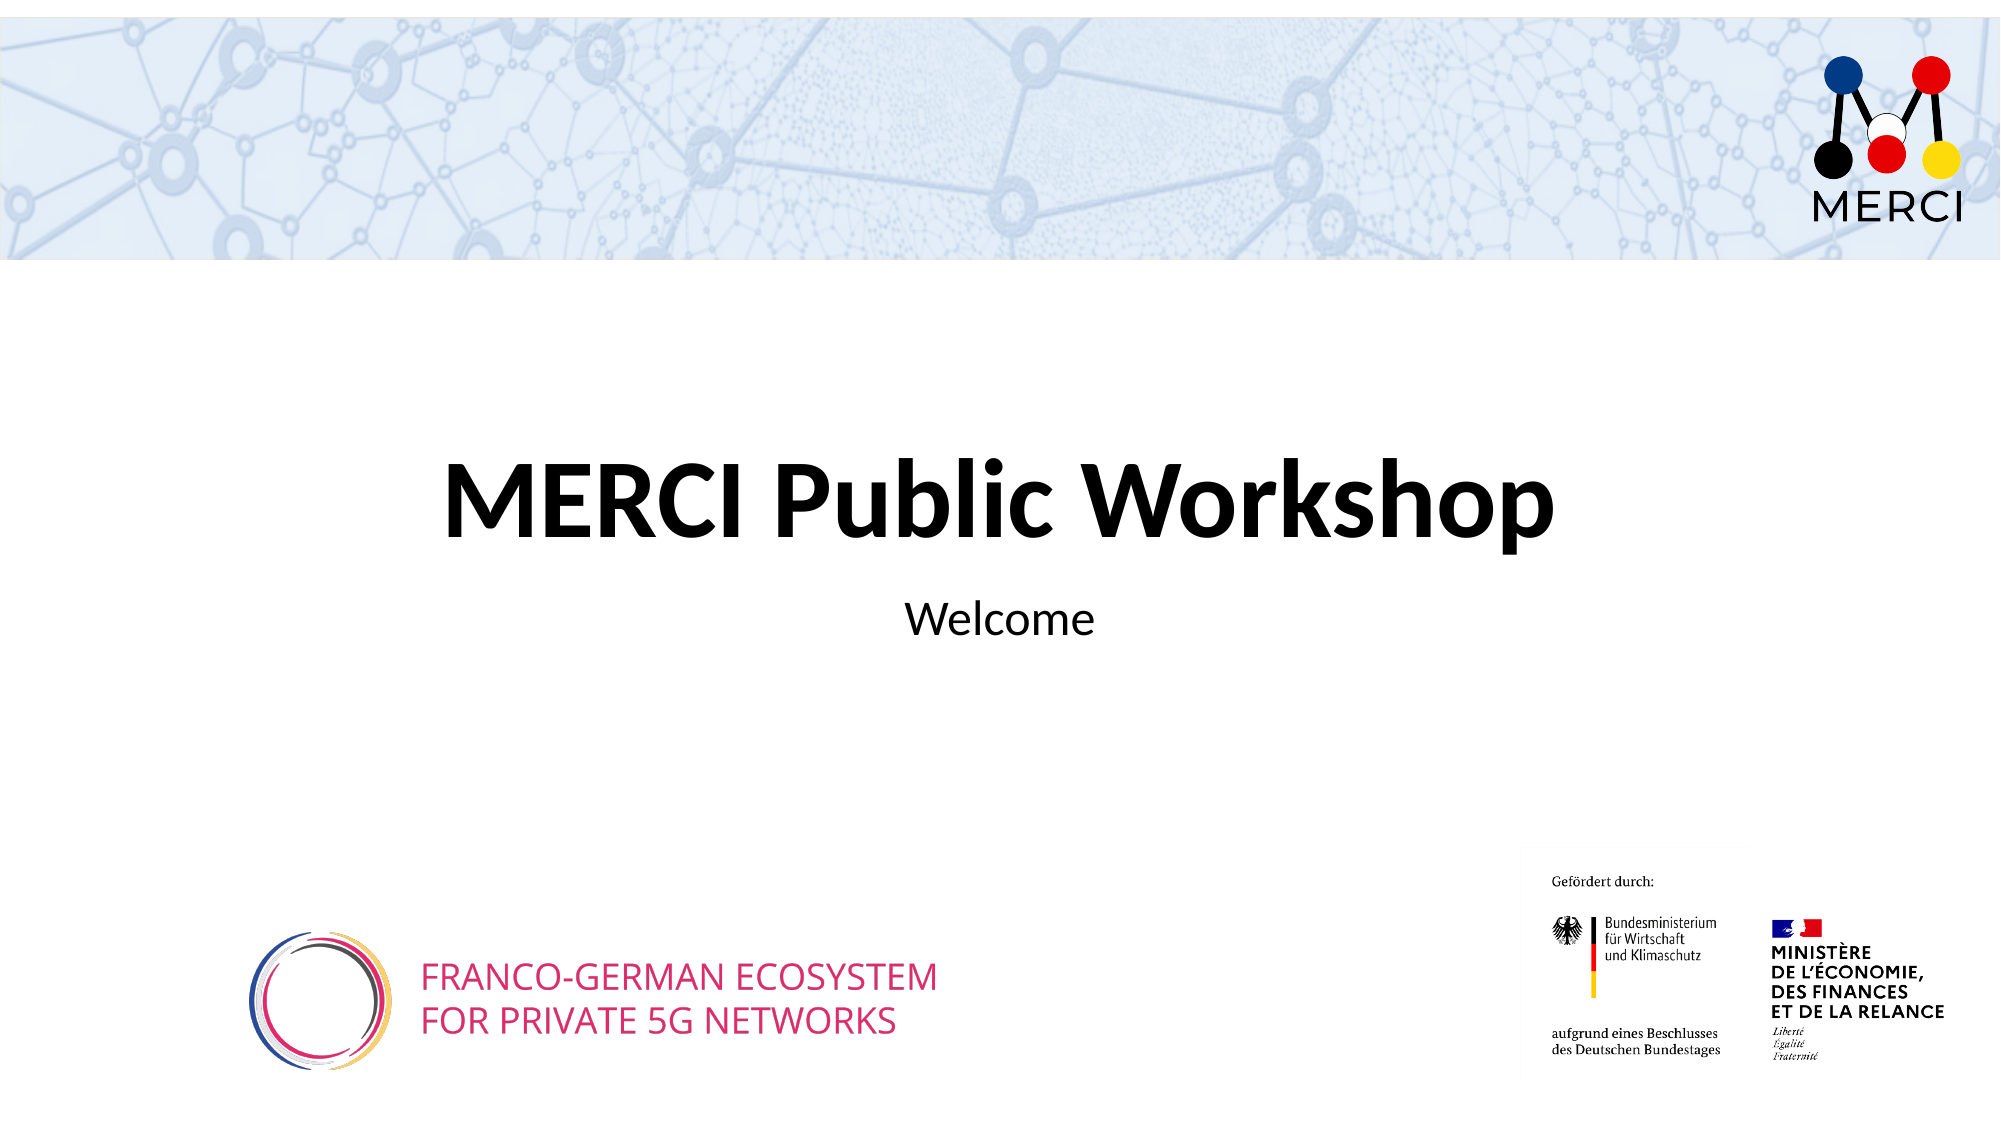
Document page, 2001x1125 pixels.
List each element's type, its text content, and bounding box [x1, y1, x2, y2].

picture [1752, 901, 1959, 1077]
picture [1814, 56, 1961, 222]
picture [1520, 856, 1750, 1084]
subtitle Welcome [249, 584, 1750, 856]
picture [249, 932, 935, 1070]
title MERCI Public Workshop [249, 177, 1750, 570]
